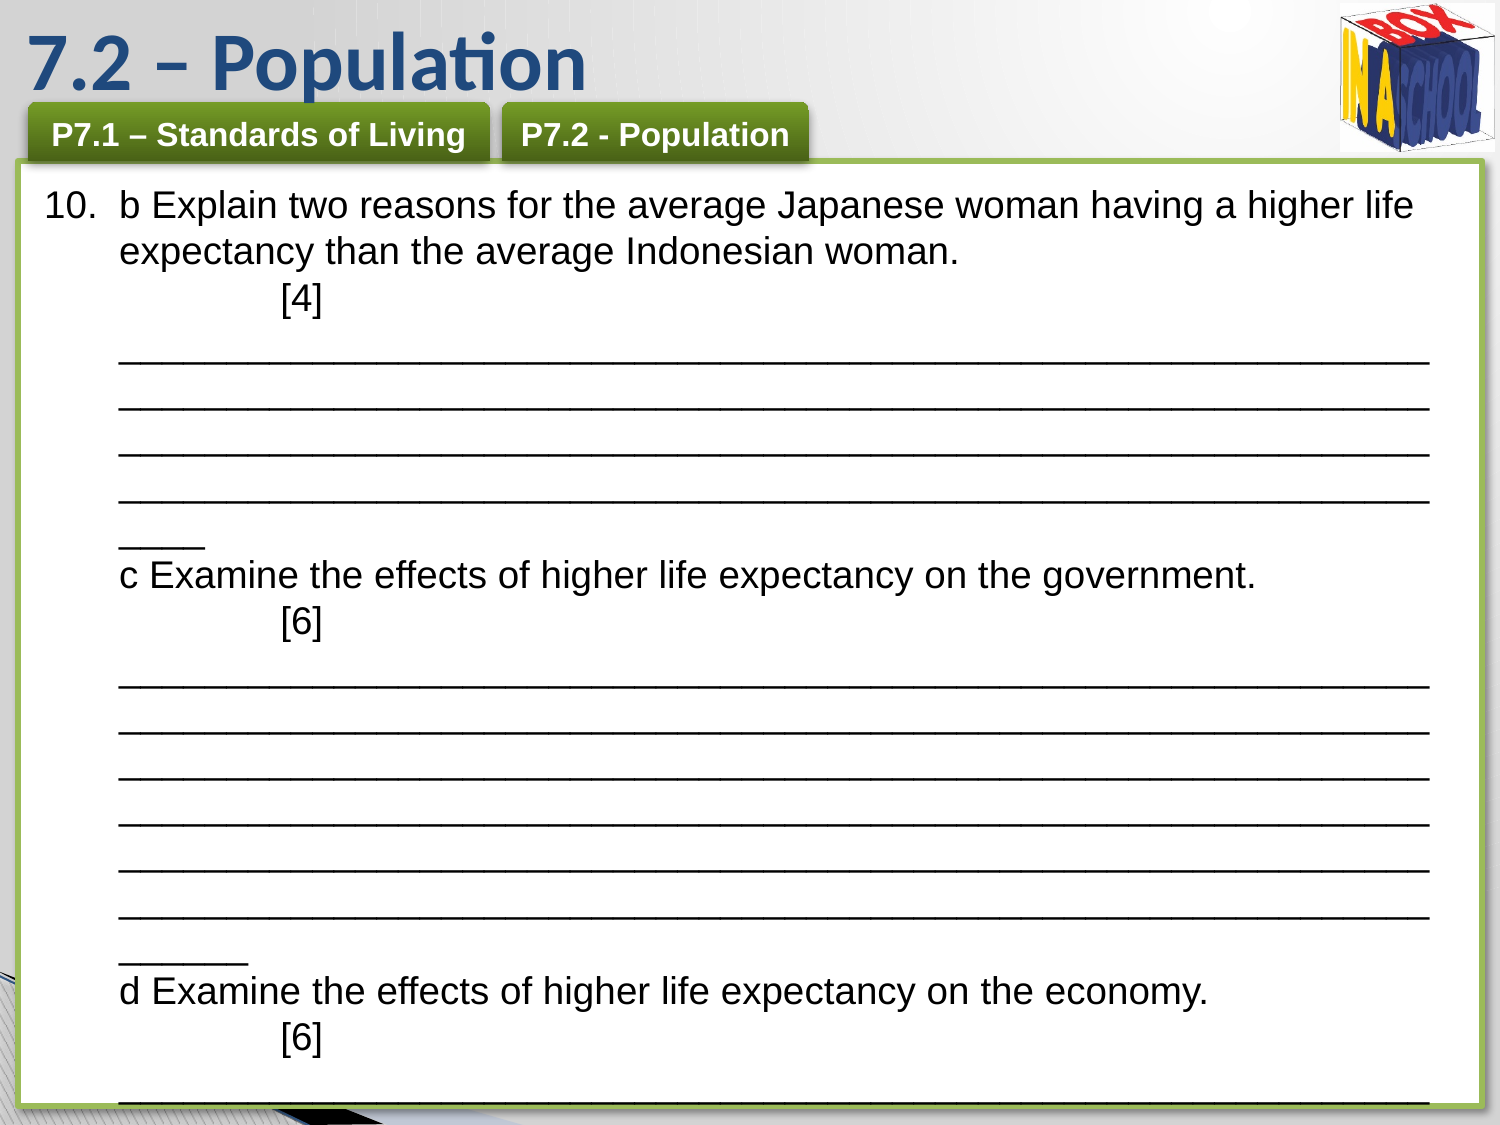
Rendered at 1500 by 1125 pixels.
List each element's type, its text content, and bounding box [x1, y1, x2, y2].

picture [1340, 3, 1495, 152]
title 7.2 – Population [11, 11, 1465, 102]
text_box b Explain two reasons for the average Japanese woman having a higher life expectancy than the average Indonesian woman. [4] ________________________________________________________________________________________________________________________________________________________________________________________________________________________________________________________ c Examine the effects of higher life expectancy on the government. [6] ____________________________________________________________________________________________________________________________________________________________________________________________________________________________________________________________________________________________________________________________________________________________________________________ d Examine the effects of higher life expectancy on the economy. [6] ____________________________________________________________________________________________________________________________________________________________________________________________________________________________________________________________________________________________________________________________________________________________________________________ [29, 172, 1465, 1125]
